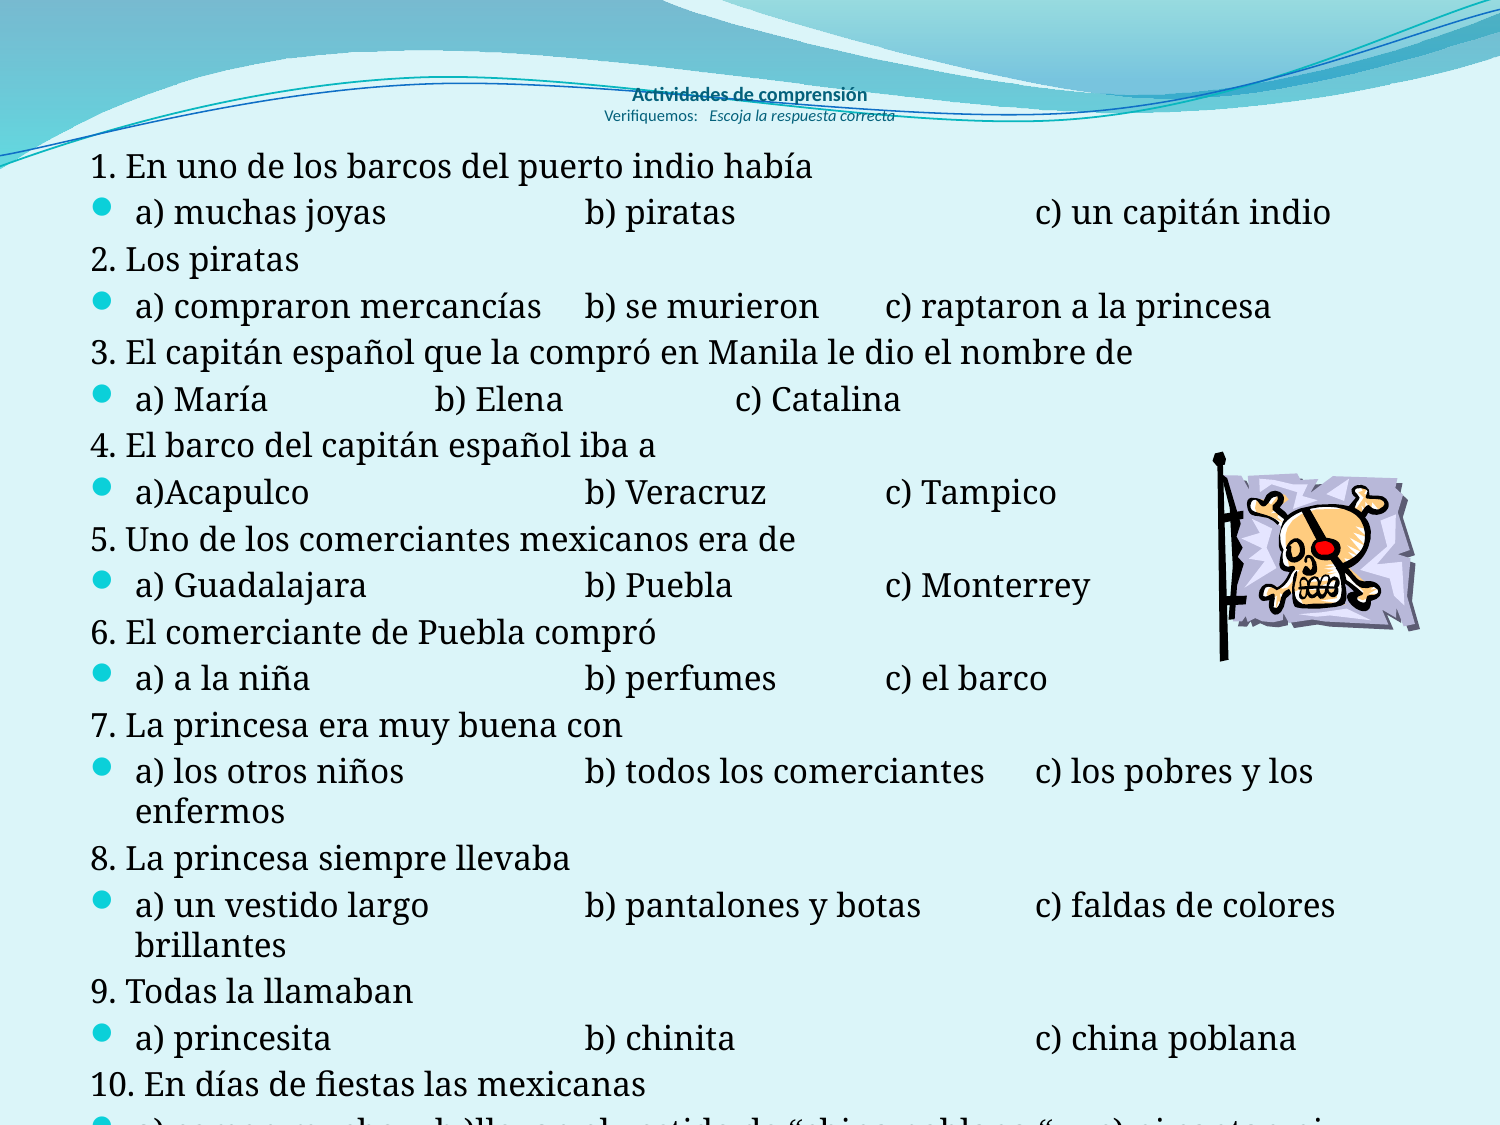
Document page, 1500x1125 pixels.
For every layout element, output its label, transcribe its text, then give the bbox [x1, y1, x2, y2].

list 1. En uno de los barcos del puerto indio había a) muchas joyas b) piratas c) un capitán indio 2. Los piratas a) compraron mercancías b) se murieron c) raptaron a la princesa 3. El capitán español que la compró en Manila le dio el nombre de a) María b) Elena c) Catalina 4. El barco del capitán español iba a a)Acapulco b) Veracruz c) Tampico 5. Uno de los comerciantes mexicanos era de a) Guadalajara b) Puebla c) Monterrey 6. El comerciante de Puebla compró a) a la niña b) perfumes c) el barco 7. La princesa era muy buena con a) los otros niños b) todos los comerciantes c) los pobres y los enfermos 8. La princesa siempre llevaba a) un vestido largo b) pantalones y botas c) faldas de colores brillantes 9. Todas la llamaban a) princesita b) chinita c) china poblana 10. En días de fiestas las mexicanas a) comen mucho b )llevan el vestido de “china poblana “ c) ni cantan ni bailan [74, 137, 1426, 1125]
title Actividades de comprensión Verifiquemos: Escoja la respuesta correcta [74, 0, 1426, 126]
picture [1212, 449, 1423, 664]
